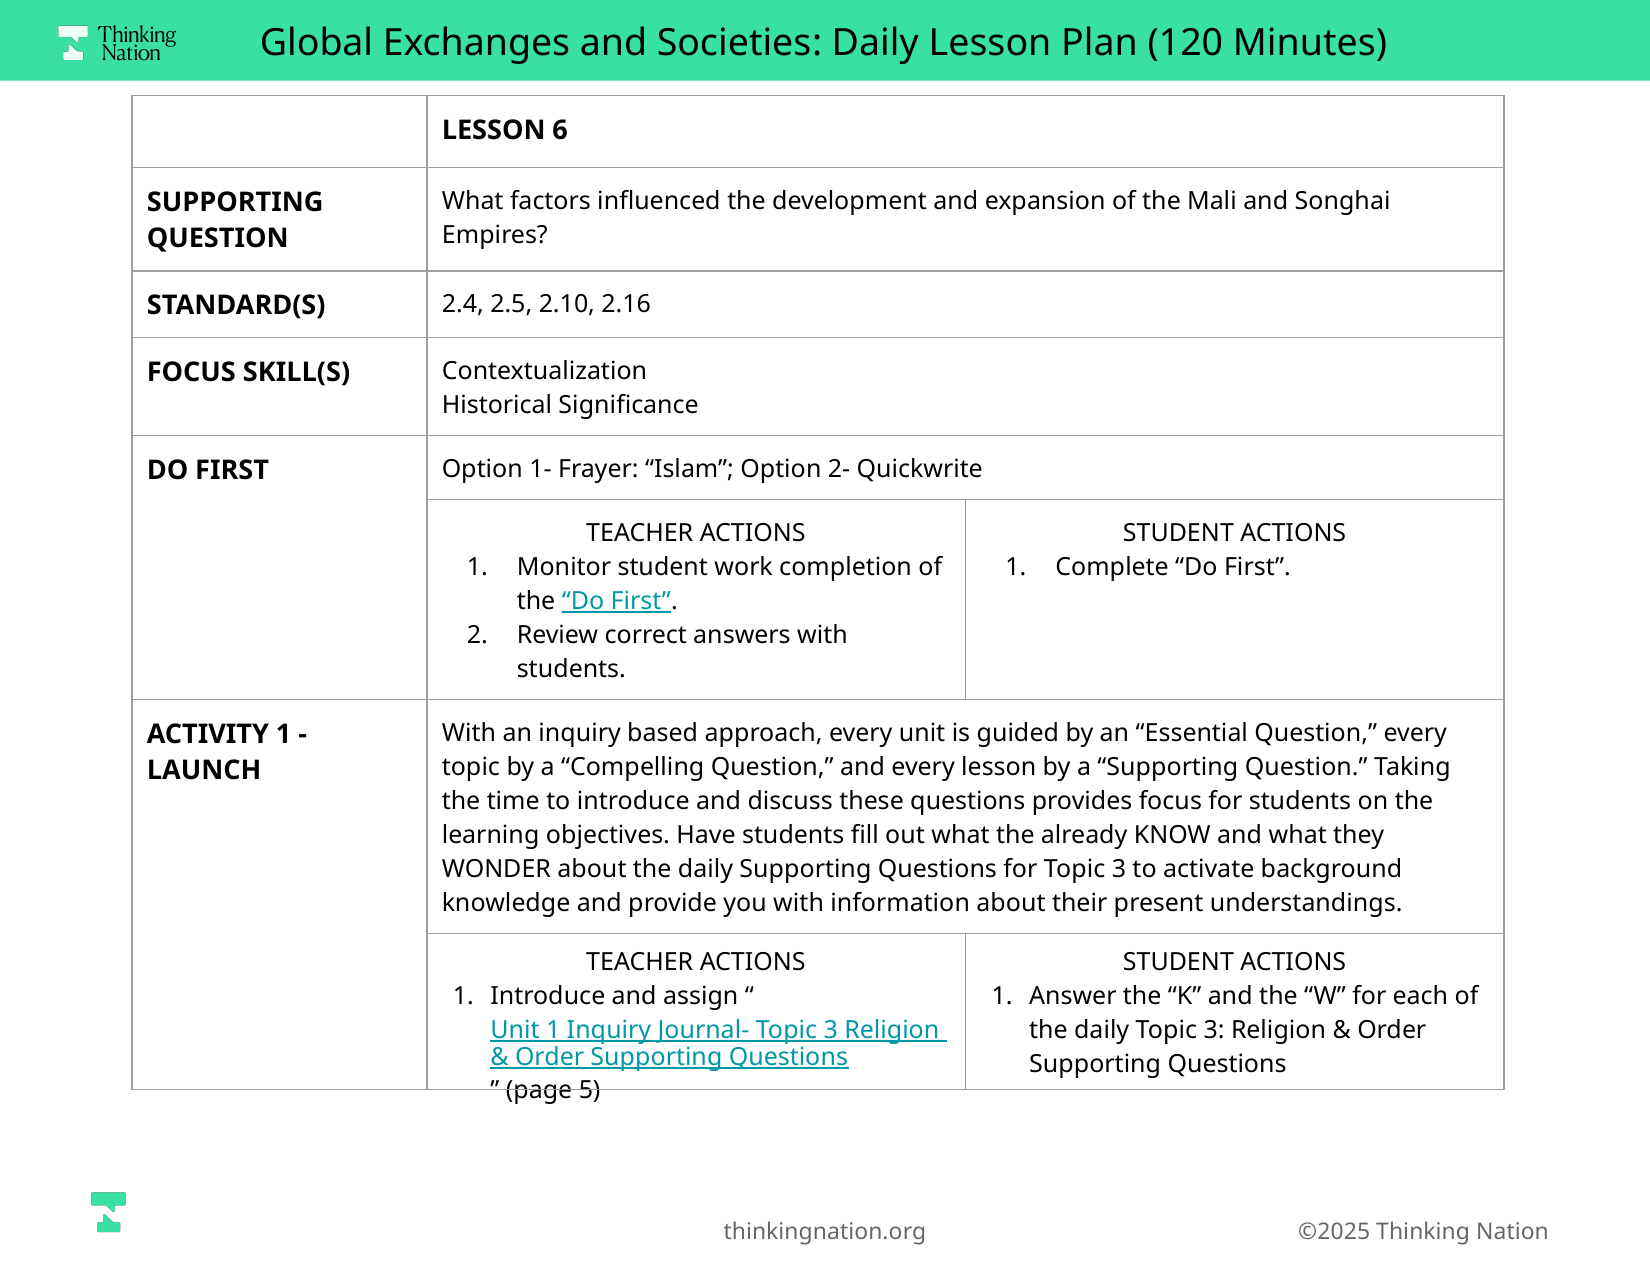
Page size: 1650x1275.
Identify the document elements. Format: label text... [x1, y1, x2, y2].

text_box ©2025 Thinking Nation [1174, 1200, 1566, 1240]
table_cell FOCUS SKILL(S) [133, 338, 426, 435]
table_cell ACTIVITY 1 - LAUNCH [133, 700, 426, 1089]
text_box thinkingnation.org [629, 1200, 1021, 1240]
table_cell STANDARD(S) [133, 272, 426, 337]
table_cell STUDENT ACTIONS Complete “Do First”. [966, 500, 1503, 699]
table_cell SUPPORTING QUESTION [133, 168, 426, 270]
table_cell DO FIRST [133, 436, 426, 699]
table_cell TEACHER ACTIONS Monitor student work completion of the “Do First”. Review correct answers with students. [428, 500, 965, 699]
picture [45, 14, 180, 85]
table_cell What factors influenced the development and expansion of the Mali and Songhai Empires? [428, 168, 1503, 270]
table_cell 2.4, 2.5, 2.10, 2.16 [428, 272, 1503, 337]
table_cell Option 1- Frayer: “Islam”; Option 2- Quickwrite [428, 436, 1503, 499]
table_cell TEACHER ACTIONS Introduce and assign “Unit 1 Inquiry Journal- Topic 3 Religion & Order Supporting Questions” (page 5) [428, 934, 965, 1089]
text_box Global Exchanges and Societies: Daily Lesson Plan (120 Minutes) [0, 0, 1650, 81]
table_cell STUDENT ACTIONS Answer the “K” and the “W” for each of the daily Topic 3: Religion & Order Supporting Questions [966, 934, 1503, 1089]
table_header [133, 96, 426, 167]
table_cell With an inquiry based approach, every unit is guided by an “Essential Question,” every topic by a “Compelling Question,” and every lesson by a “Supporting Question.” Taking the time to introduce and discuss these questions provides focus for students on the learning objectives. Have students fill out what the already KNOW and what they WONDER about the daily Supporting Questions for Topic 3 to activate background knowledge and provide you with information about their present understandings. [428, 700, 1503, 933]
picture [80, 1184, 136, 1240]
table_header LESSON 6 [428, 96, 1503, 167]
table_cell Contextualization Historical Significance [428, 338, 1503, 435]
